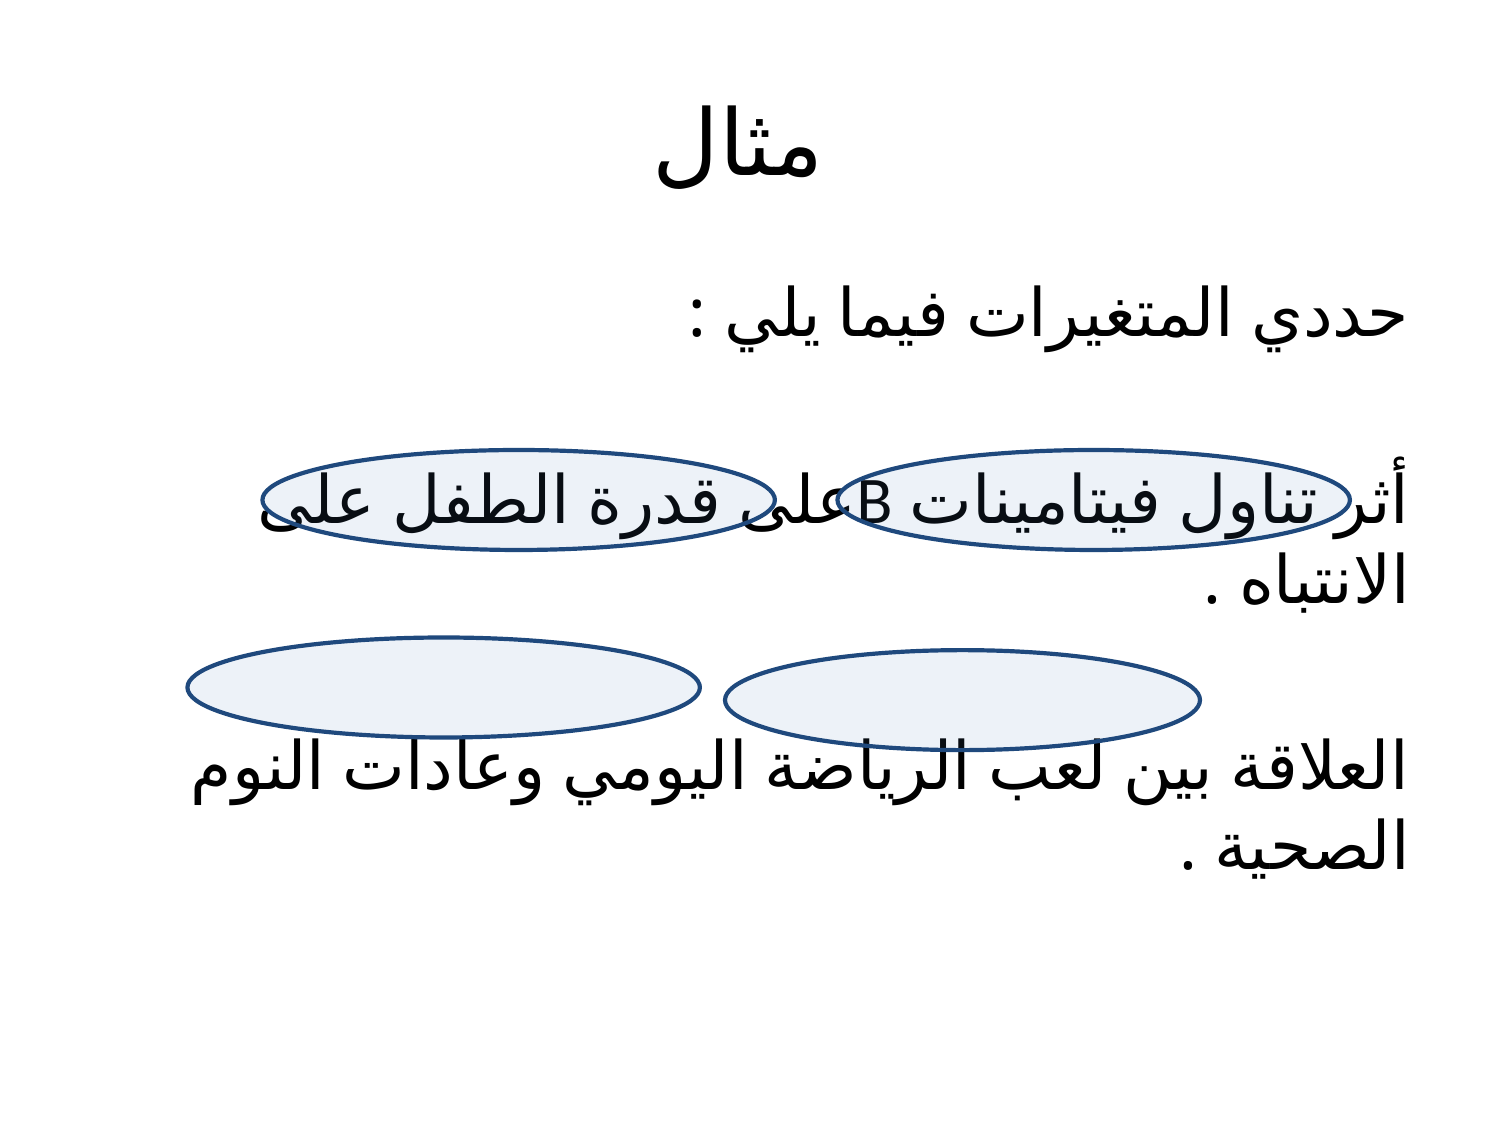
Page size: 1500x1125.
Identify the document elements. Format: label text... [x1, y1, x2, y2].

text_box [722, 648, 1203, 753]
list حددي المتغيرات فيما يلي : أثر تناول فيتامينات Bعلى قدرة الطفل على الانتباه . العلاقة بين لعب الرياضة اليومي وعادات النوم الصحية . [75, 262, 1425, 1005]
title مثال [75, 45, 1425, 233]
text_box [260, 447, 777, 553]
text_box [185, 635, 702, 740]
text_box [835, 447, 1353, 553]
